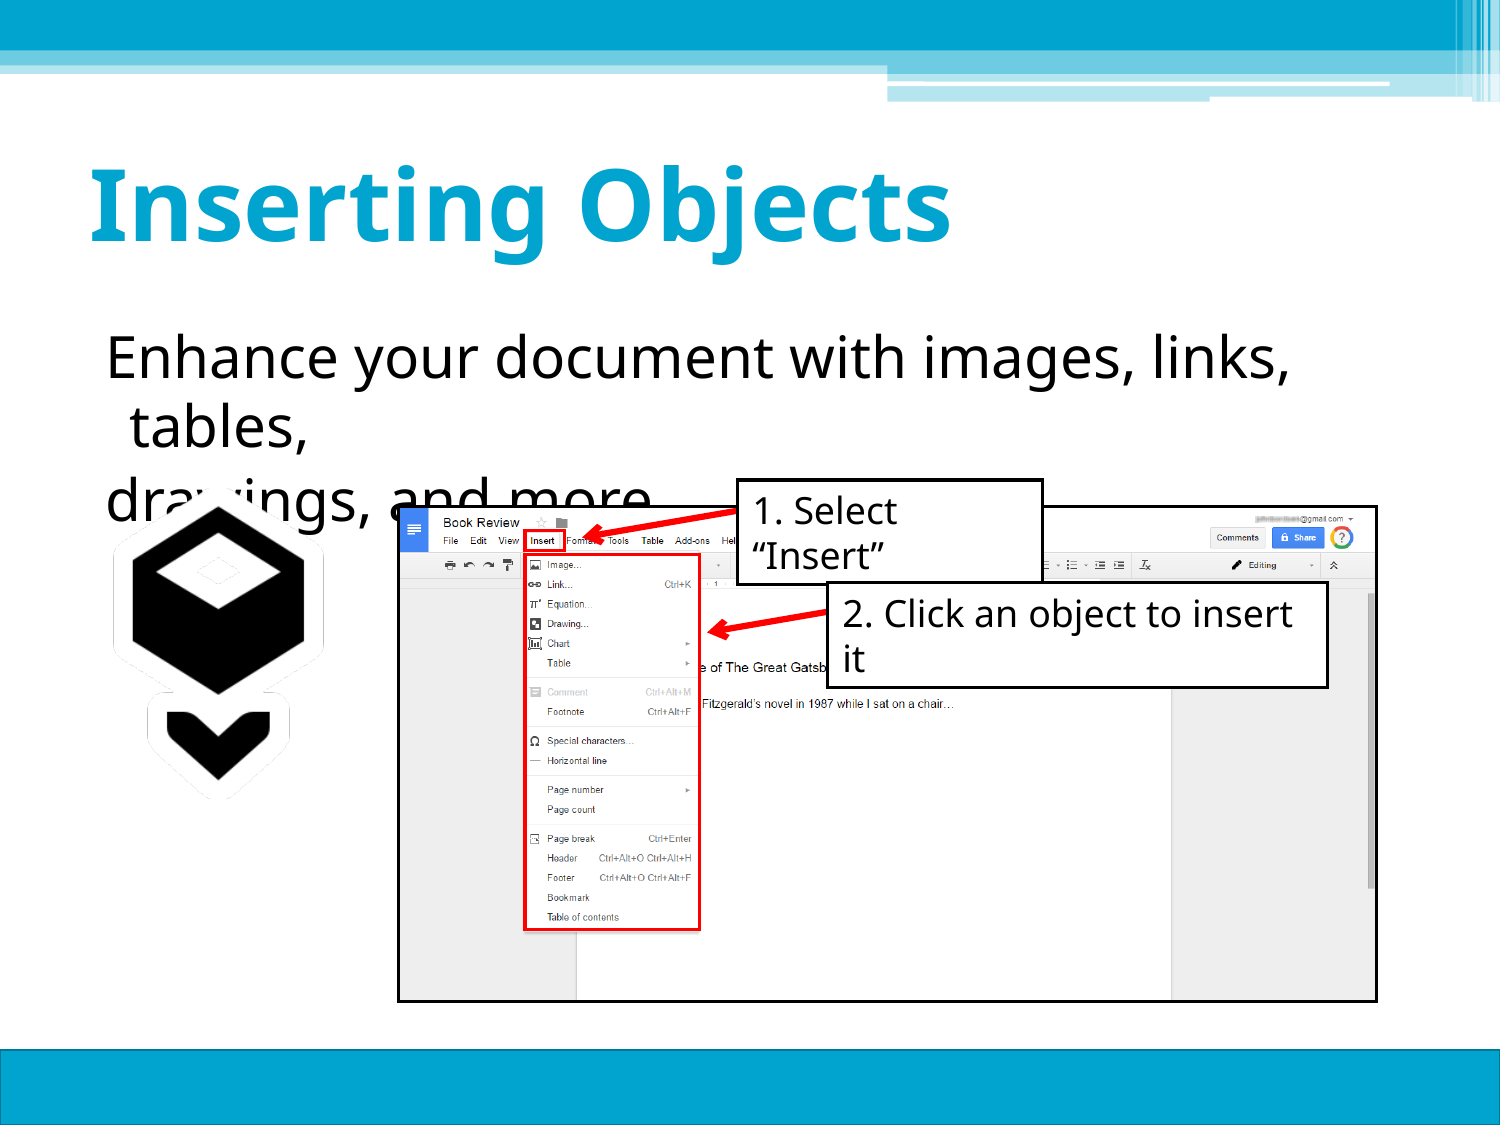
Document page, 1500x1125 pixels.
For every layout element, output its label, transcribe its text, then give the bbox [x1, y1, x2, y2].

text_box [582, 499, 800, 538]
title Inserting Objects [75, 115, 1418, 288]
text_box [706, 594, 925, 633]
text_box [0, 1049, 1500, 1125]
text_box 1. Select “Insert” [737, 479, 1043, 508]
picture [62, 487, 375, 800]
picture [399, 508, 1375, 1000]
list Enhance your document with images, links, tables, drawings, and more. [69, 312, 1450, 1049]
